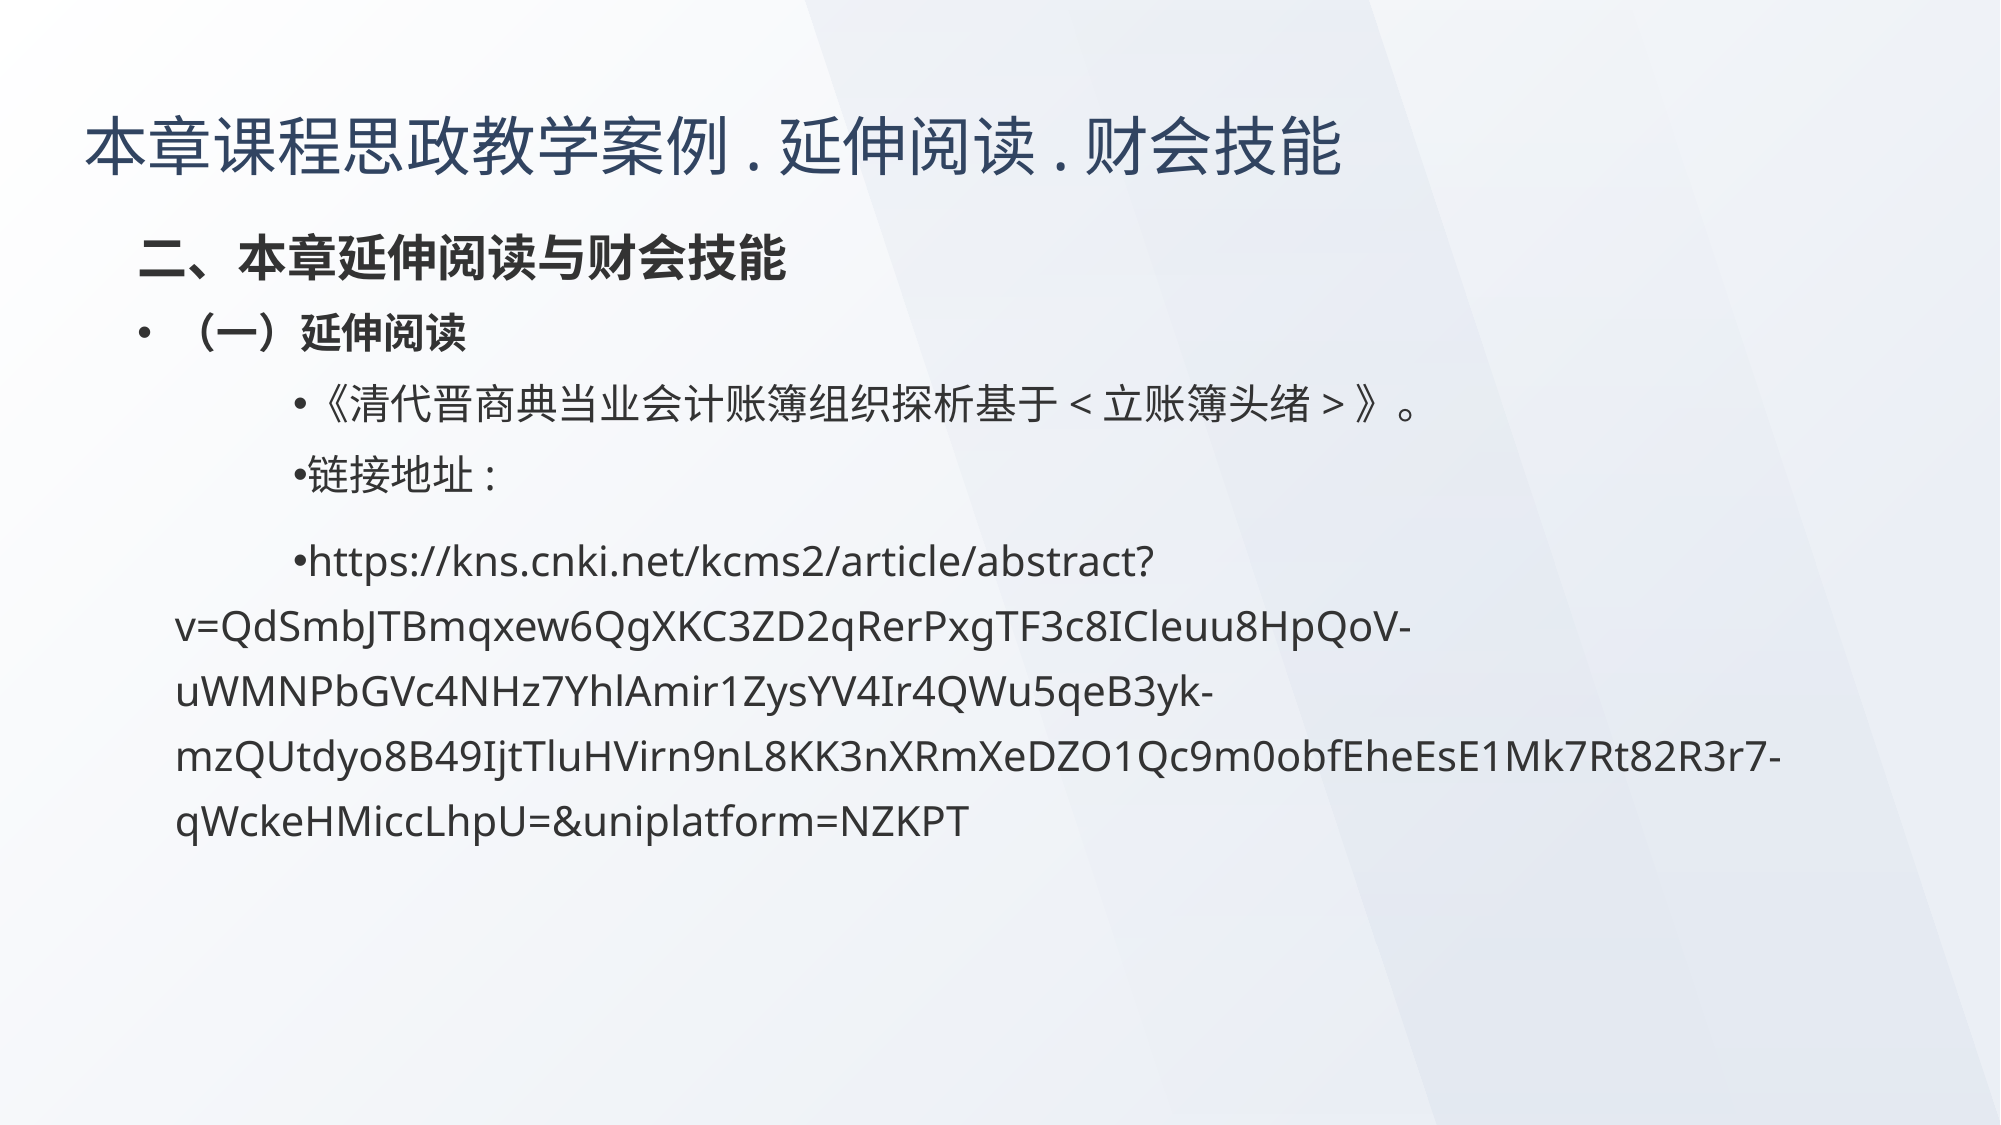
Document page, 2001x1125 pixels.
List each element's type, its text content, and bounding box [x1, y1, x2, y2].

list 二、本章延伸阅读与财会技能 （一）延伸阅读 《清代晋商典当业会计账簿组织探析基于<立账簿头绪>》。 链接地址: https://kns.cnki.net/kcms2/article/abstract?v=QdSmbJTBmqxew6QgXKC3ZD2qRerPxgTF3c8ICleuu8HpQoV-uWMNPbGVc4NHz7YhlAmir1ZysYV4Ir4QWu5qeB3yk-mzQUtdyo8B49IjtTluHVirn9nL8KK3nXRmXeDZO1Qc9m0obfEheEsE1Mk7Rt82R3r7-qWckeHMiccLhpU=&uniplatform=NZKPT [137, 208, 1863, 976]
title 本章课程思政教学案例.延伸阅读.财会技能 [83, 100, 1361, 184]
